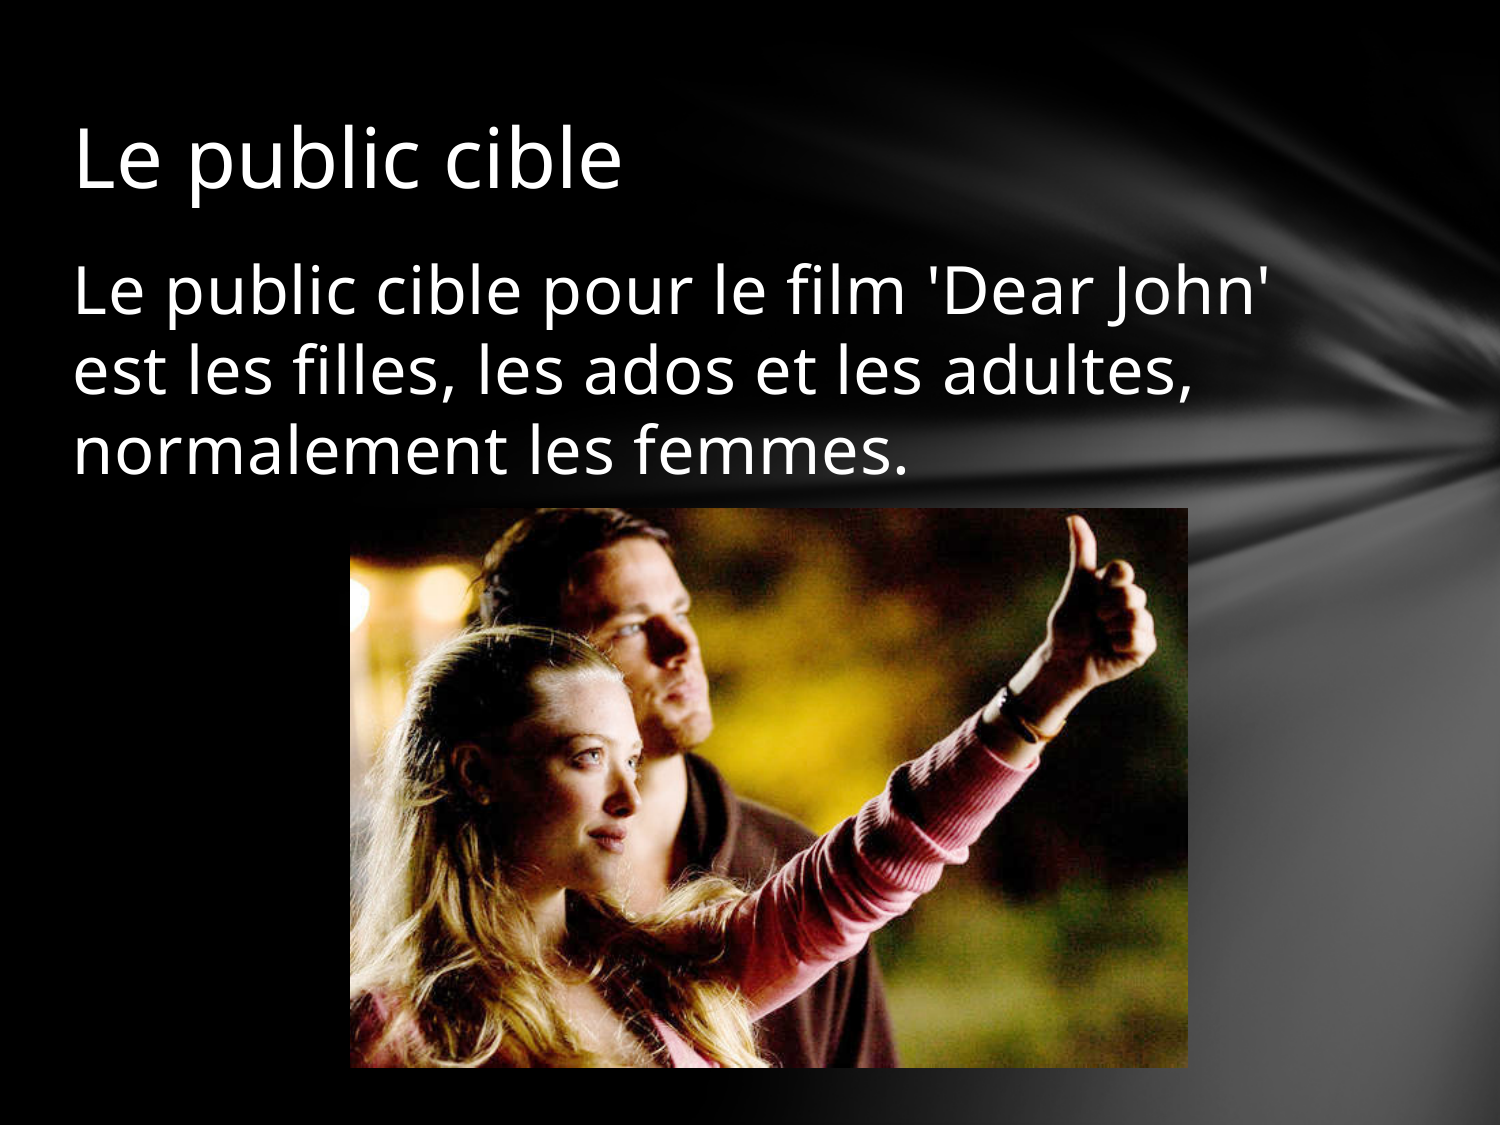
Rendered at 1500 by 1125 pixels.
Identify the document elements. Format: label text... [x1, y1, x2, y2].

list Le public cible pour le film 'Dear John' est les filles, les ados et les adultes, normalement les femmes. [57, 239, 1318, 1015]
title Le public cible [57, 37, 1318, 213]
picture [349, 508, 1188, 1068]
